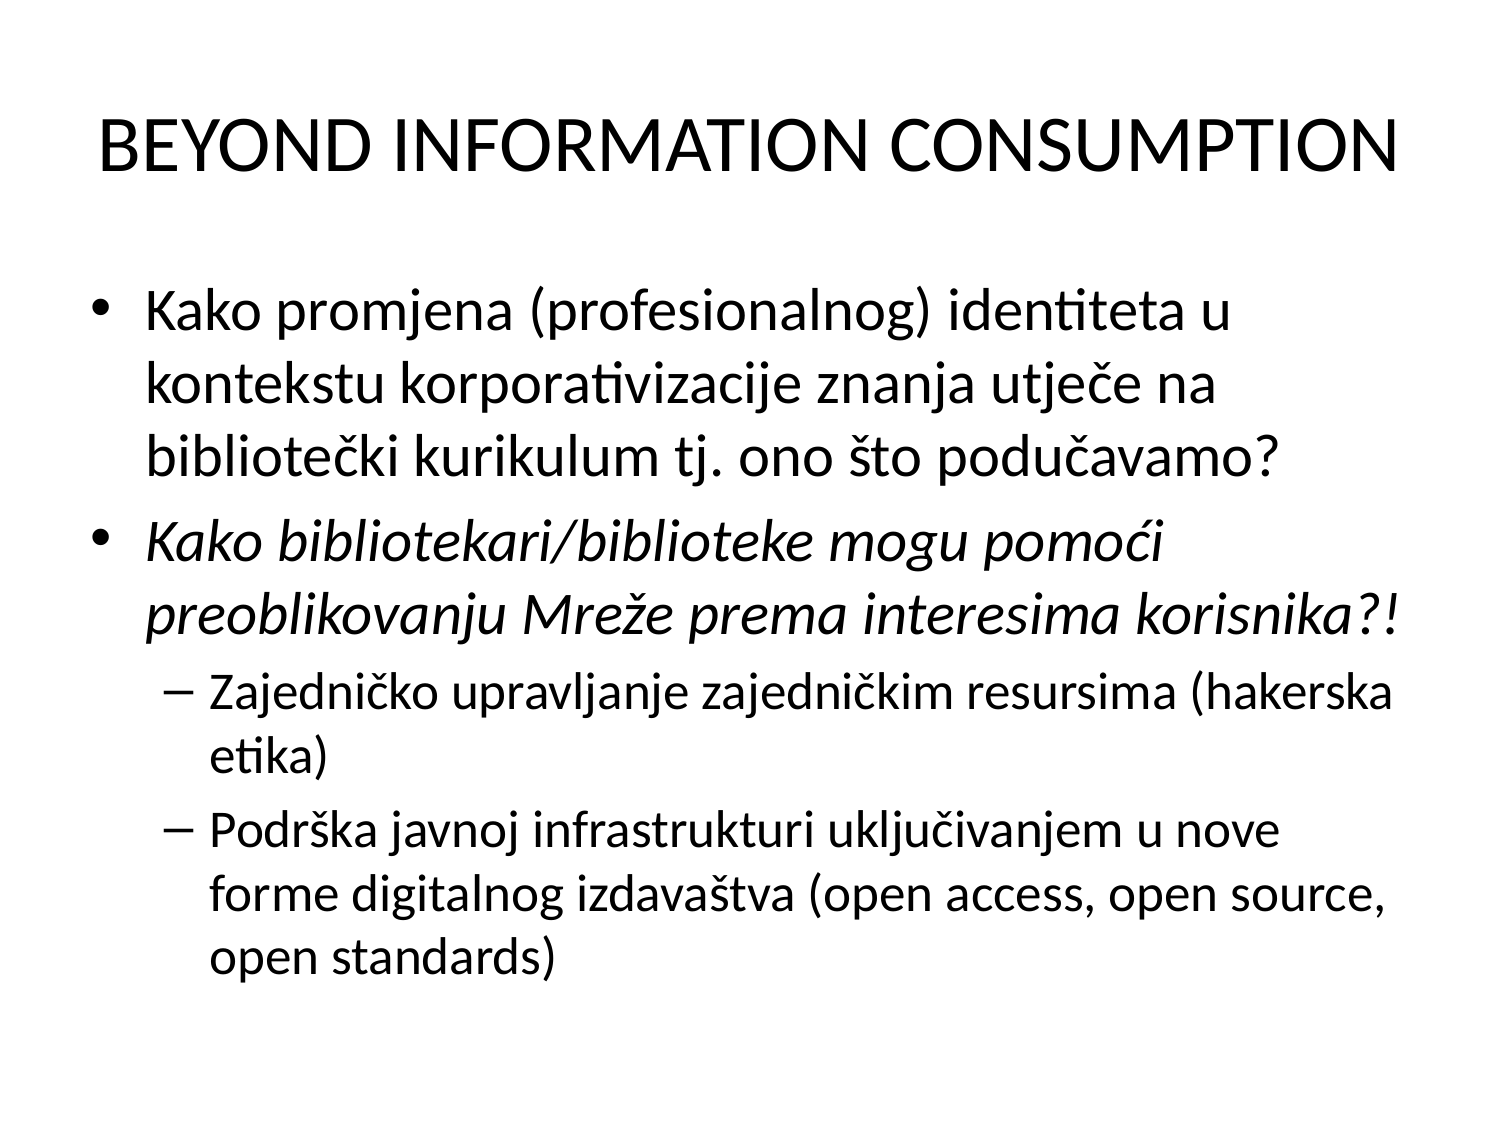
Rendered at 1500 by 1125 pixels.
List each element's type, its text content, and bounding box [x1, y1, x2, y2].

list Kako promjena (profesionalnog) identiteta u kontekstu korporativizacije znanja utječe na bibliotečki kurikulum tj. ono što podučavamo? Kako bibliotekari/biblioteke mogu pomoći preoblikovanju Mreže prema interesima korisnika?! Zajedničko upravljanje zajedničkim resursima (hakerska etika) Podrška javnoj infrastrukturi uključivanjem u nove forme digitalnog izdavaštva (open access, open source, open standards) [75, 262, 1425, 1005]
title BEYOND INFORMATION CONSUMPTION [75, 45, 1425, 233]
